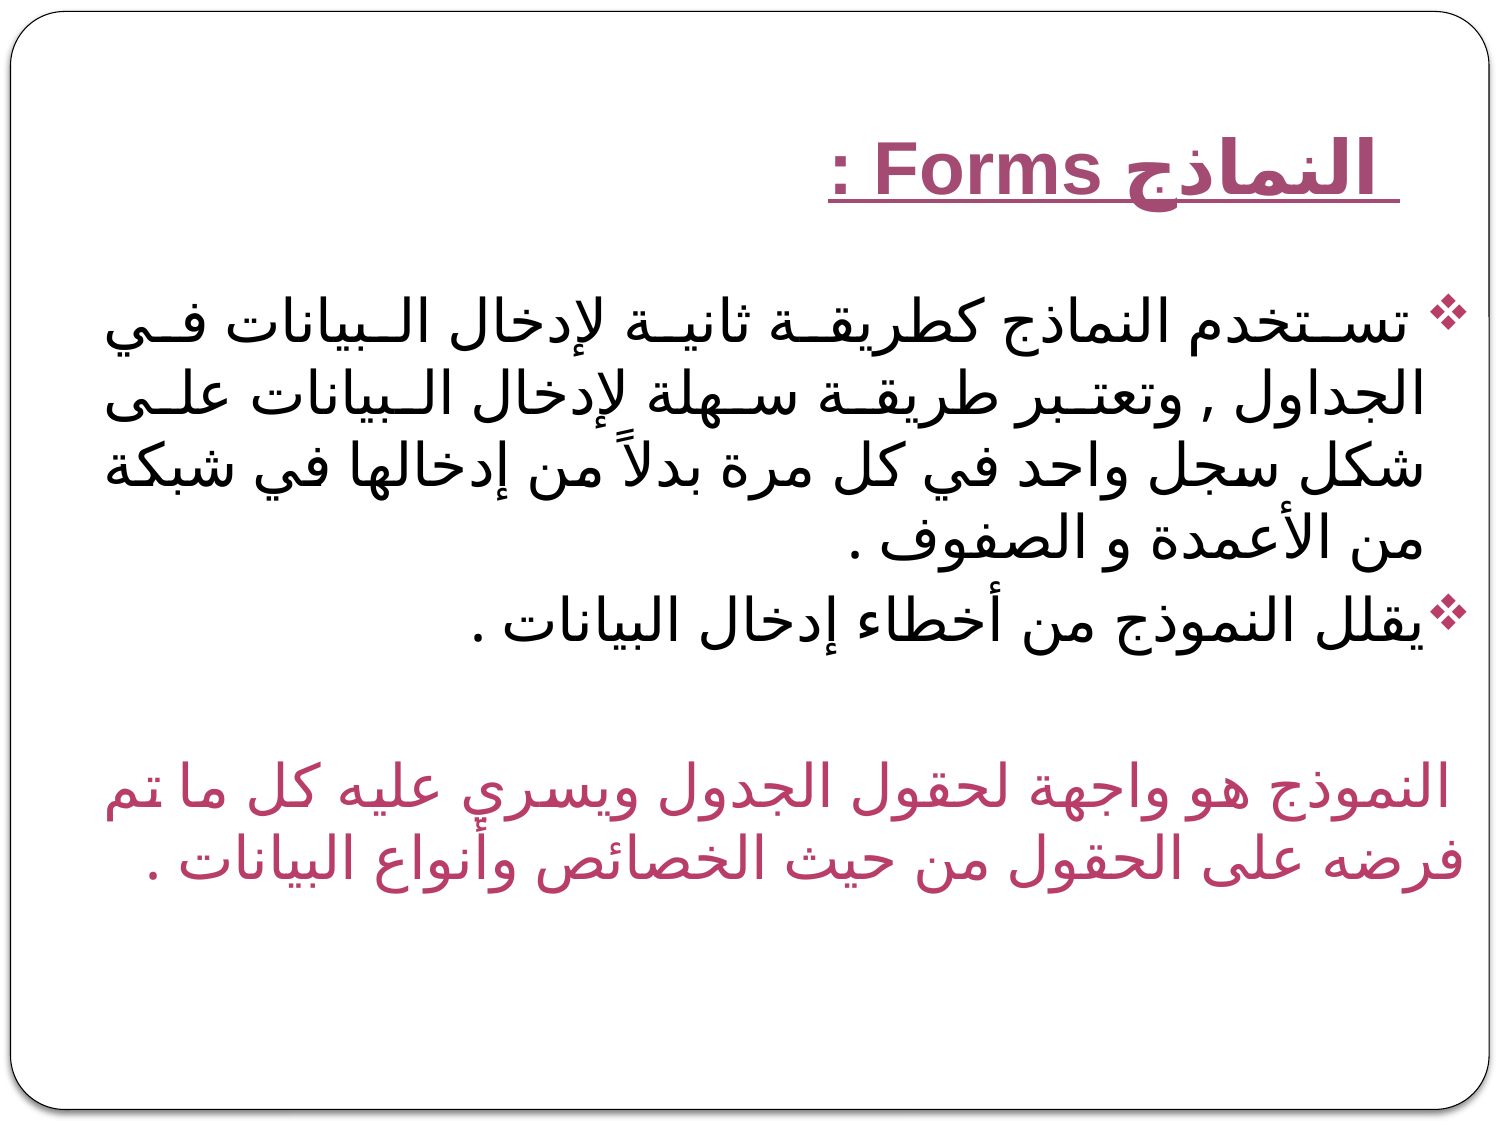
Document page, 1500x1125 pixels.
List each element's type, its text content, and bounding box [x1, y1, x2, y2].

list تستخدم النماذج كطريقة ثانية لإدخال البيانات في الجداول , وتعتبر طريقة سهلة لإدخال البيانات على شكل سجل واحد في كل مرة بدلاً من إدخالها في شبكة من الأعمدة و الصفوف . يقلل النموذج من أخطاء إدخال البيانات . النموذج هو واجهة لحقول الجدول ويسري عليه كل ما تم فرضه على الحقول من حيث الخصائص وأنواع البيانات . [88, 237, 1483, 1000]
text_box النماذج Forms : [64, 66, 1415, 225]
